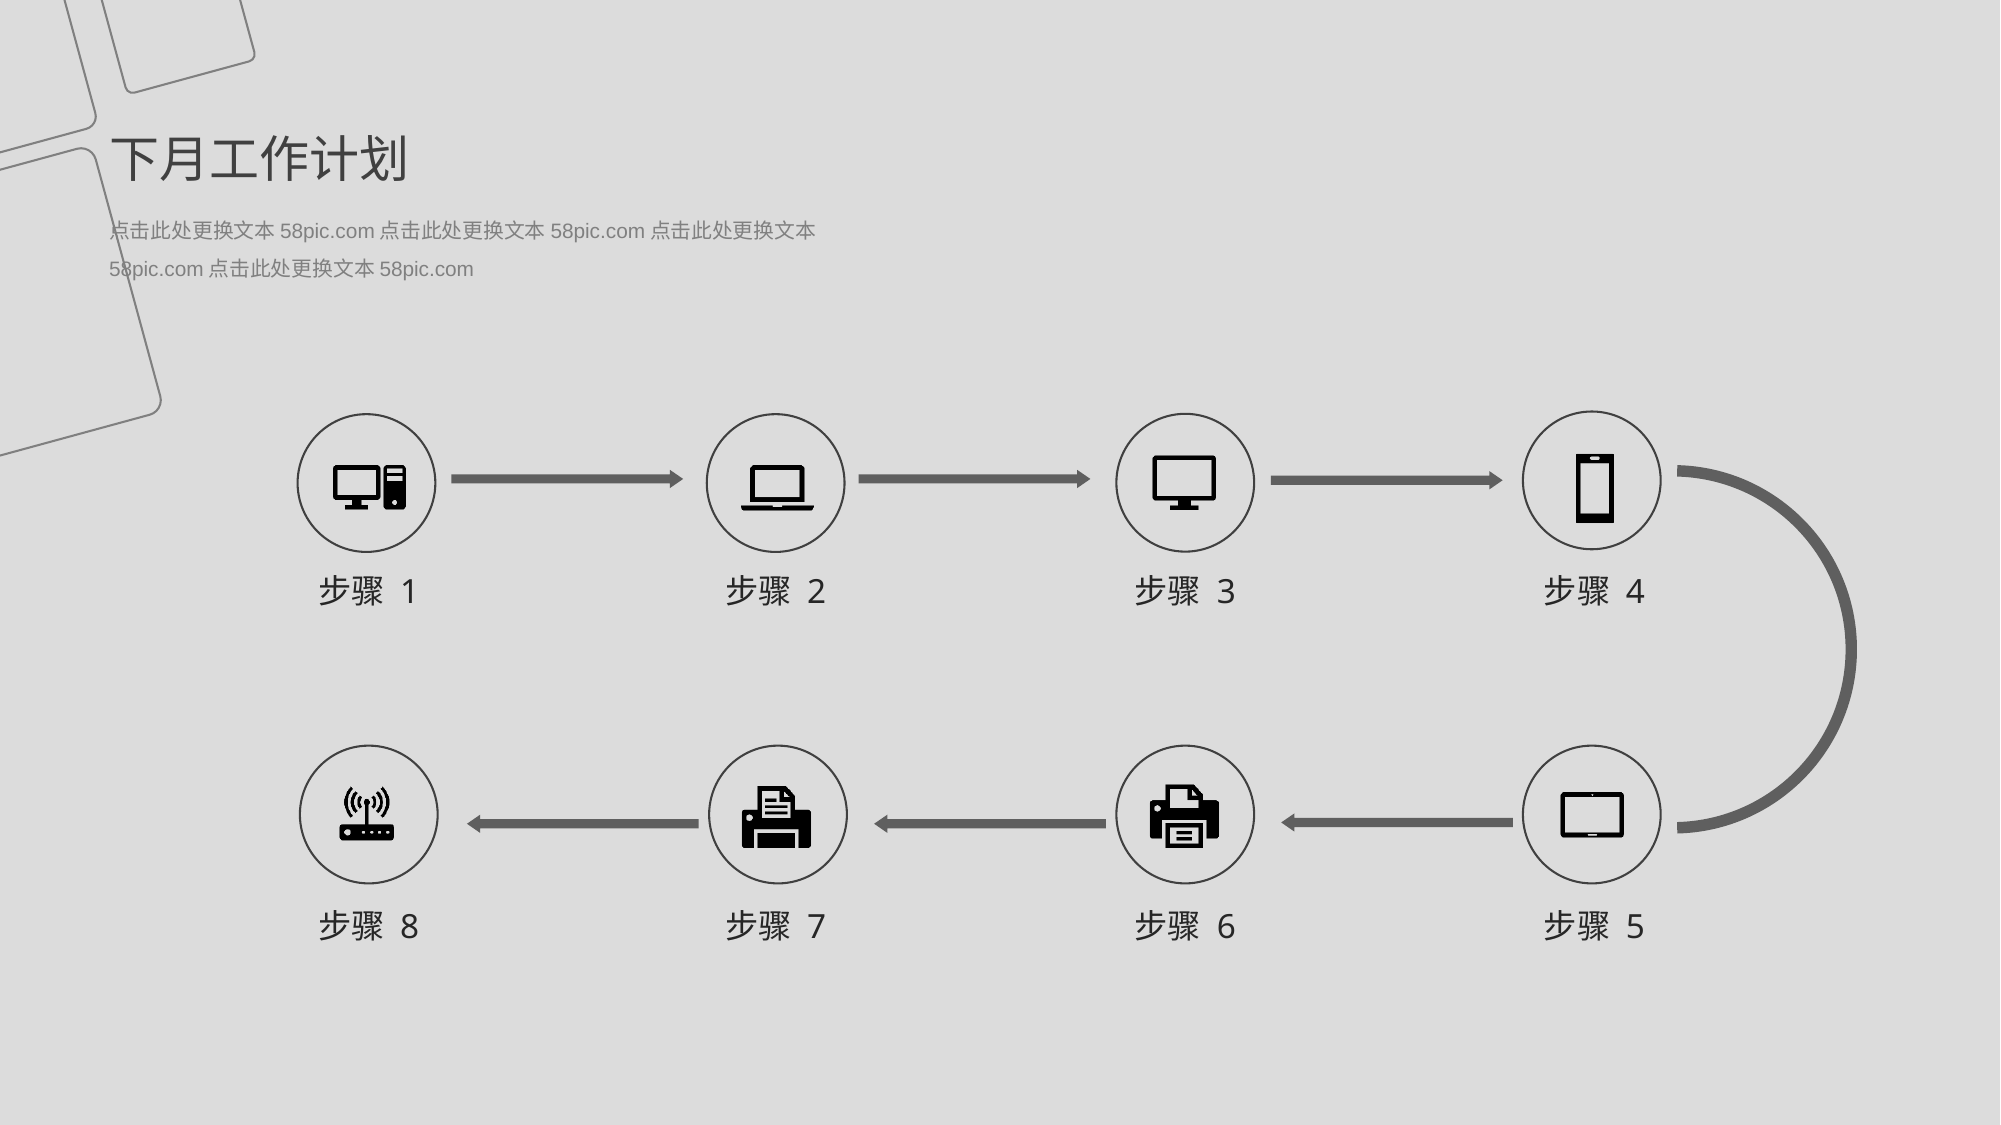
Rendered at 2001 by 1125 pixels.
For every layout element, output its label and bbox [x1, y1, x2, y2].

text_box [280, 411, 1683, 619]
text_box [0, 0, 895, 449]
text_box [1683, 465, 1857, 834]
text_box [280, 745, 1683, 954]
